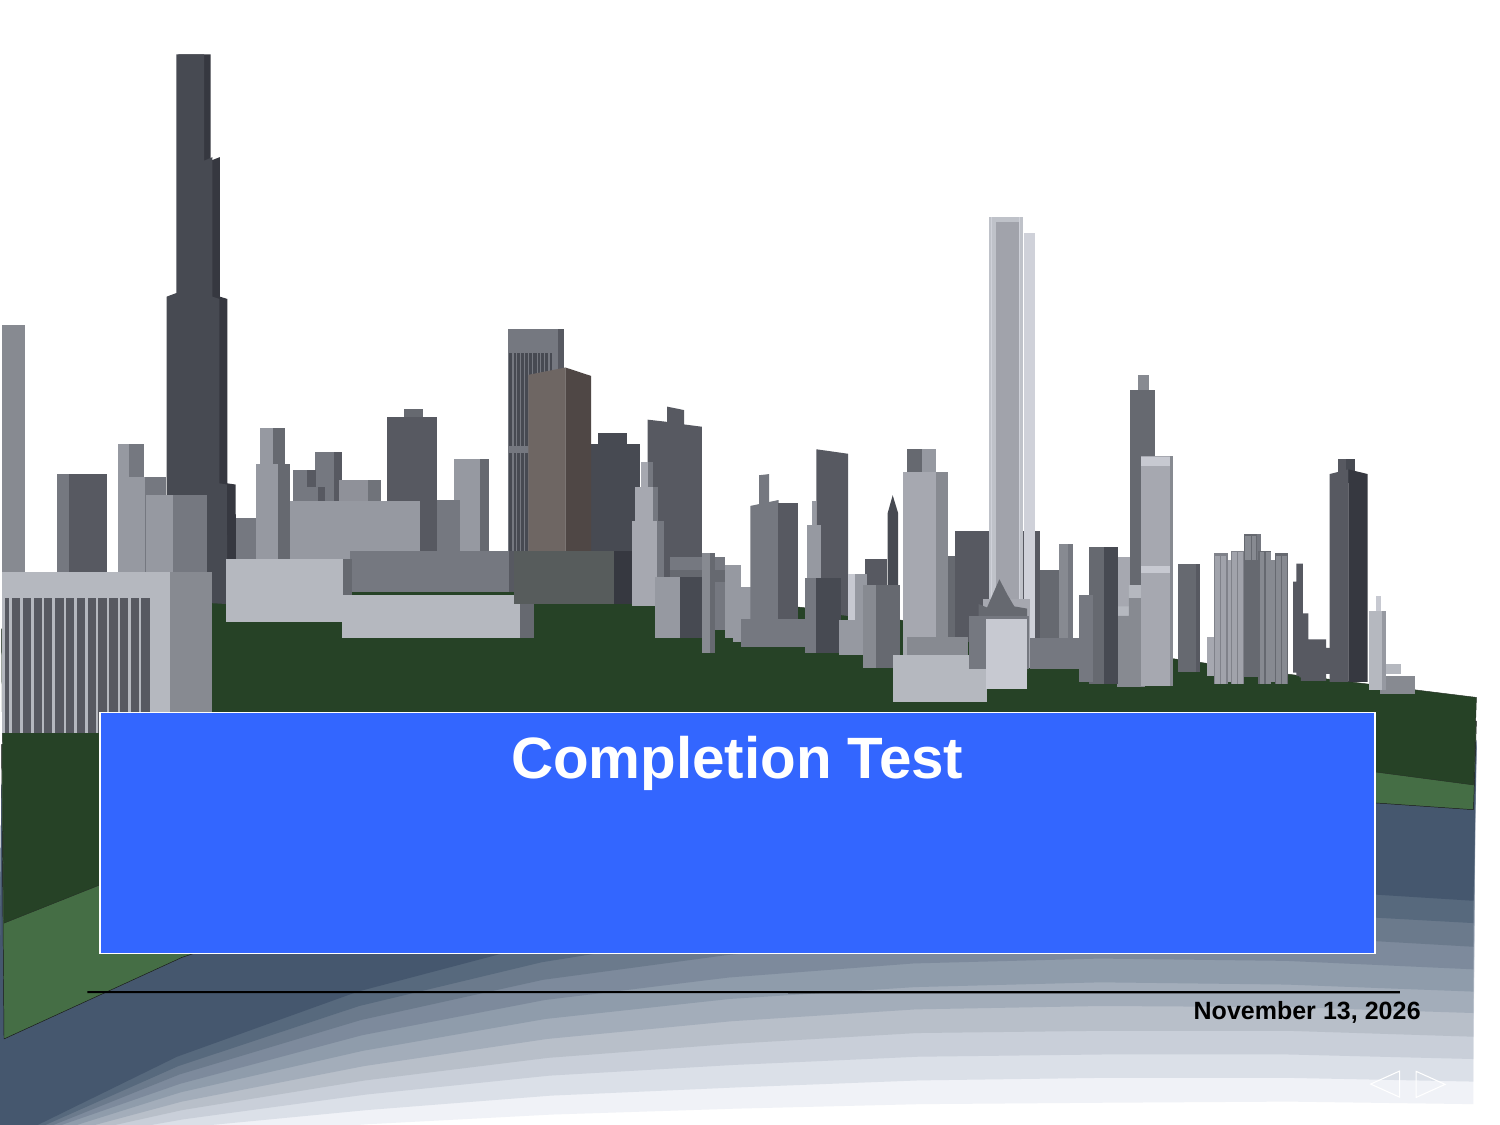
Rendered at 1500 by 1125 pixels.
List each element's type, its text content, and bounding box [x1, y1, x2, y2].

title Completion Test [99, 712, 1376, 954]
